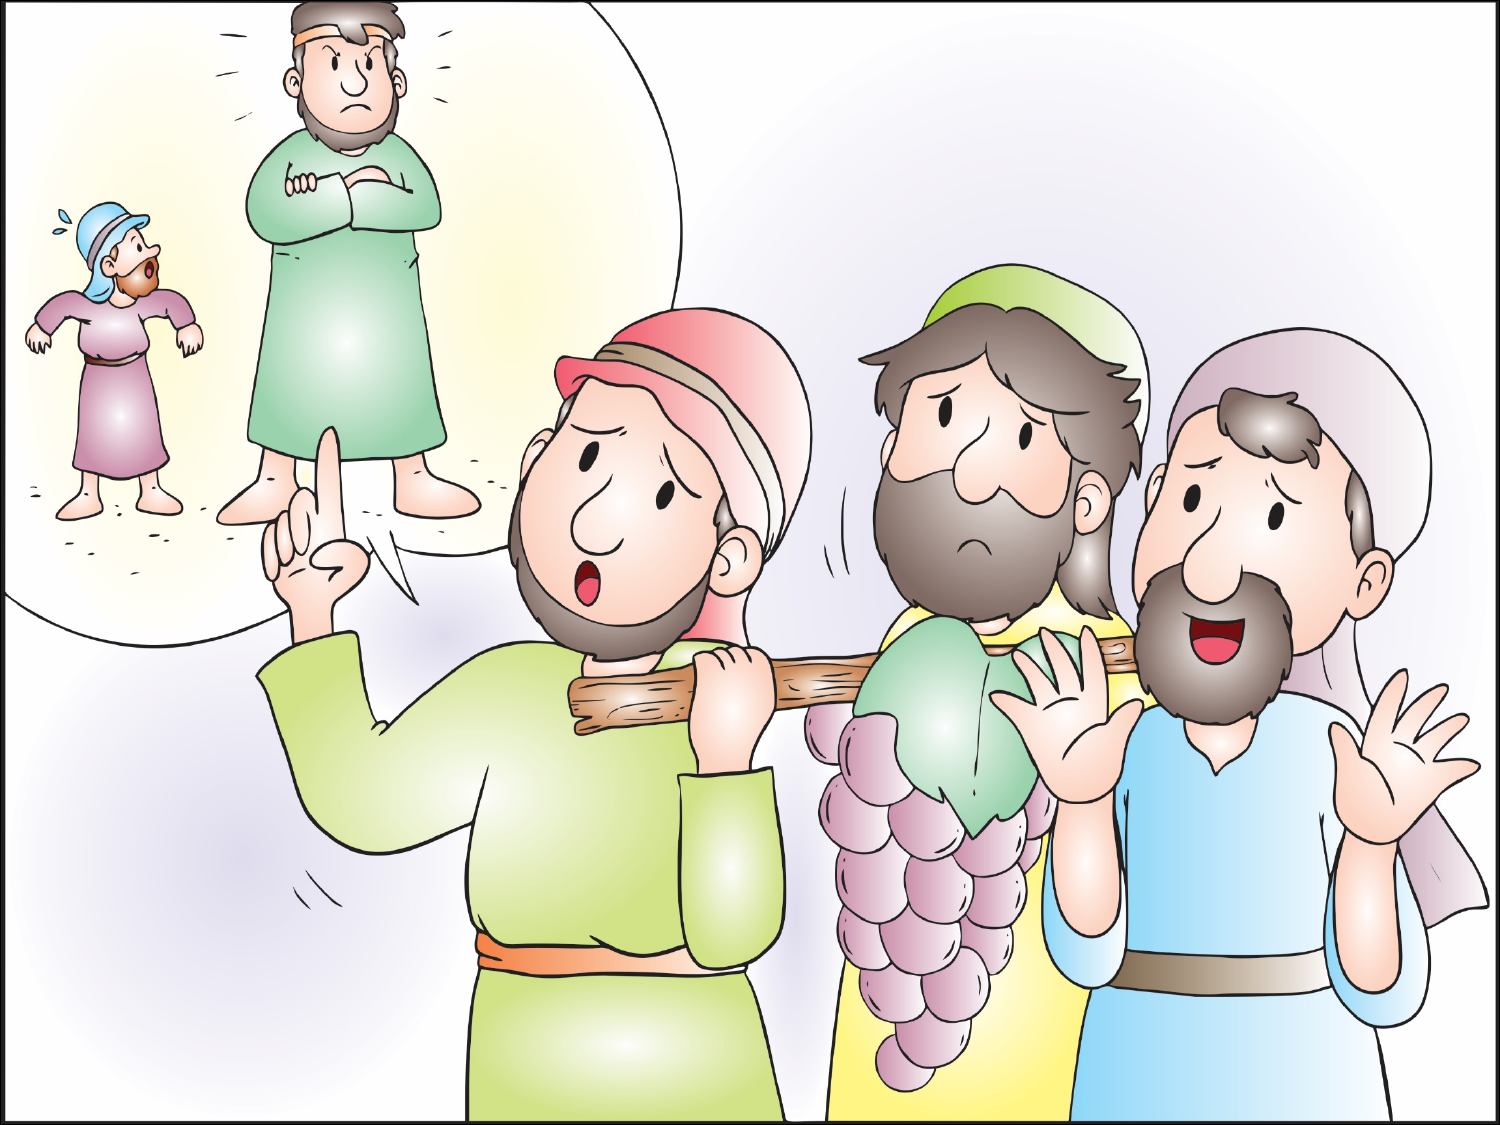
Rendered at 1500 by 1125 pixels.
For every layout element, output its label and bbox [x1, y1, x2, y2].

list [0, 0, 1500, 1125]
